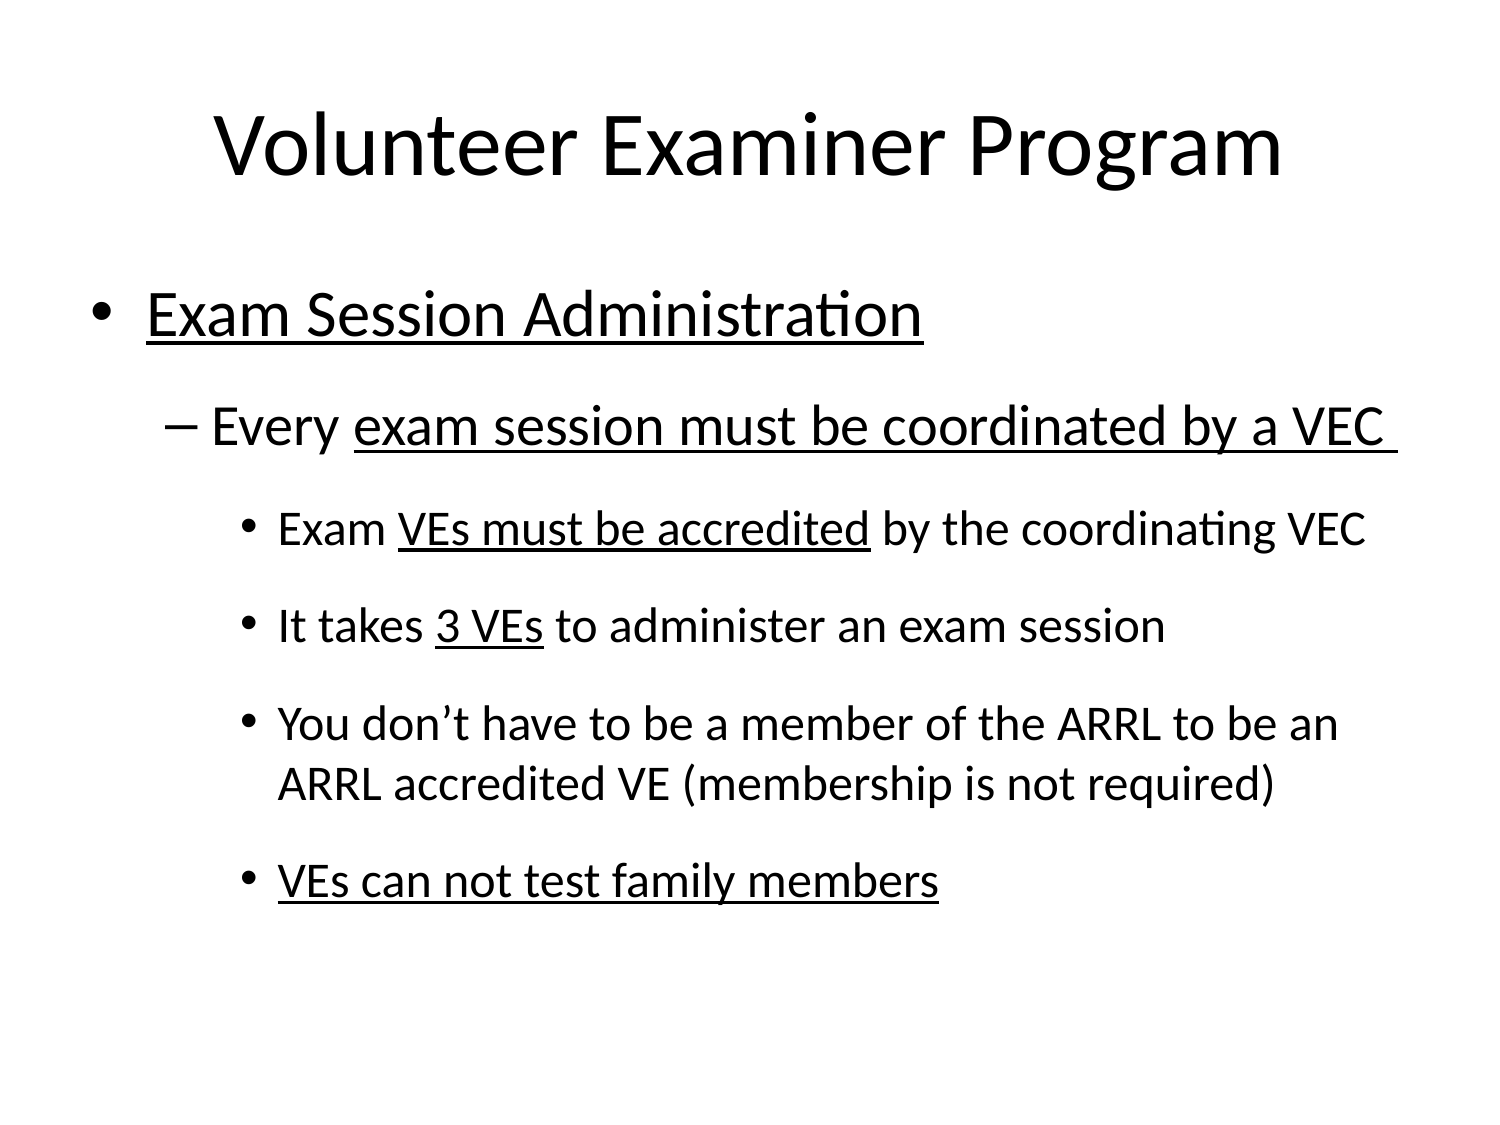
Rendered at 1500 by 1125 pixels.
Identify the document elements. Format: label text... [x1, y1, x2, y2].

list Exam Session Administration Every exam session must be coordinated by a VEC Exam VEs must be accredited by the coordinating VEC It takes 3 VEs to administer an exam session You don’t have to be a member of the ARRL to be an ARRL accredited VE (membership is not required) VEs can not test family members [75, 262, 1425, 1005]
title Volunteer Examiner Program [75, 45, 1425, 233]
